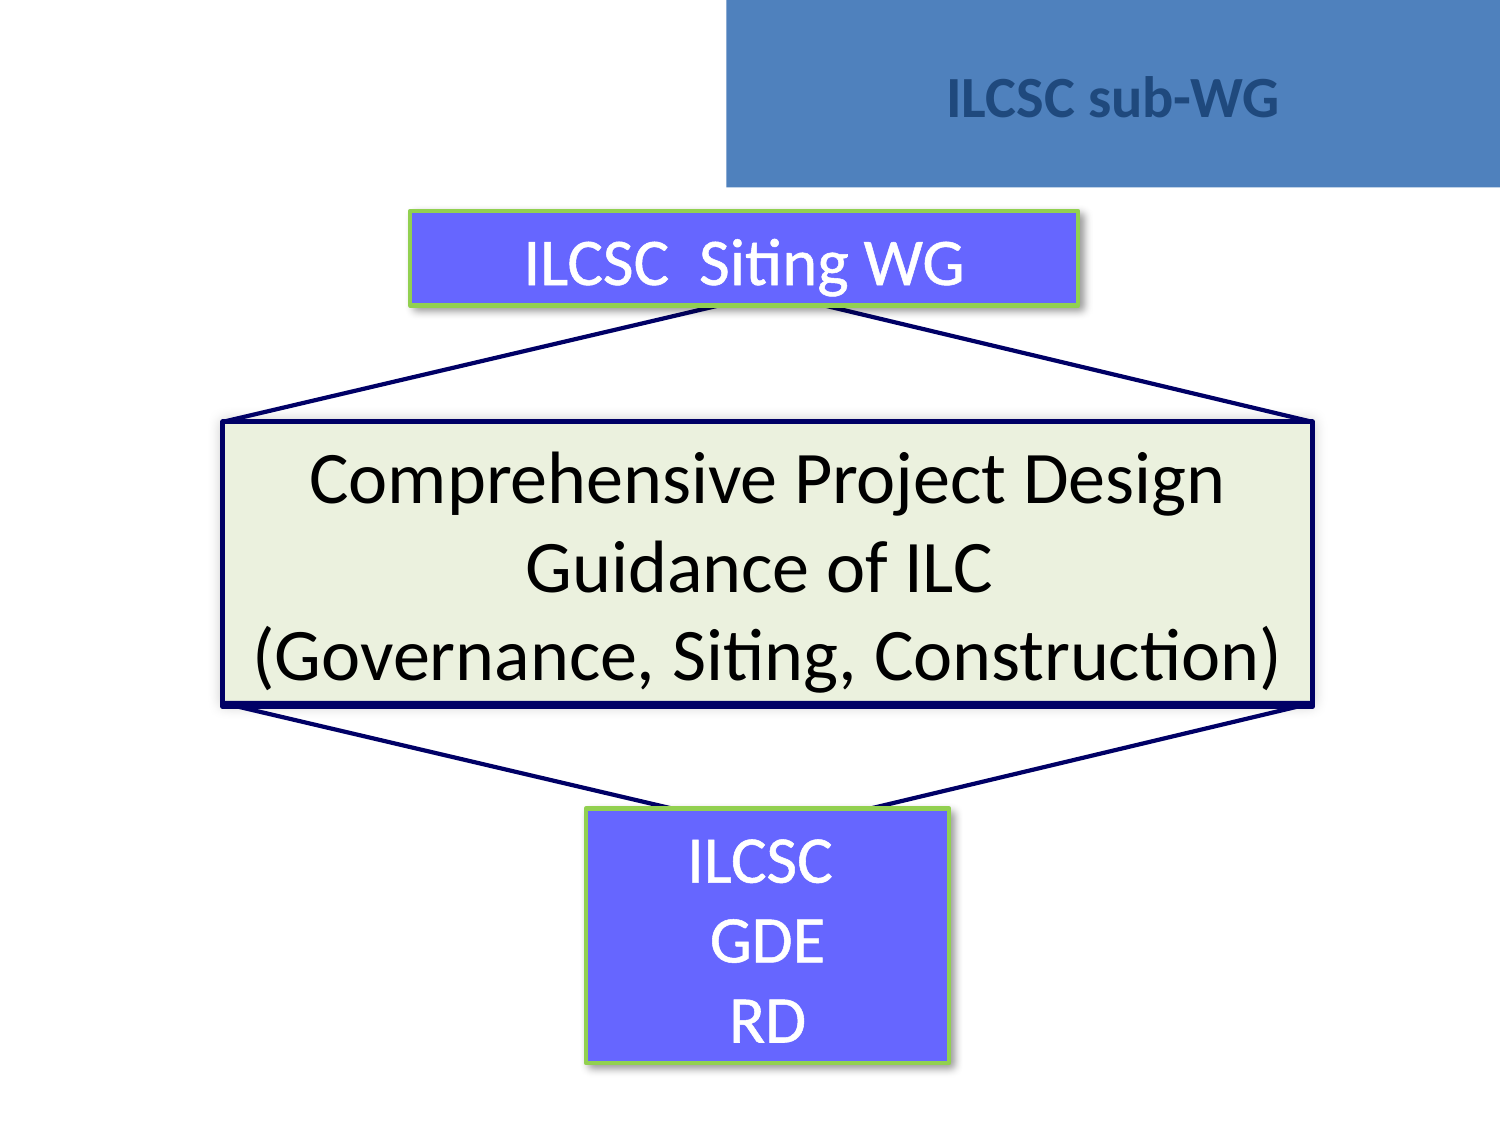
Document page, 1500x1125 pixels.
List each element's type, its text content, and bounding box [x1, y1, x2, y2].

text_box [222, 702, 1313, 1067]
text_box ILCSC Siting WG [408, 209, 1080, 291]
text_box ILCSC sub-WG [726, 0, 1500, 188]
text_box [222, 292, 1313, 702]
